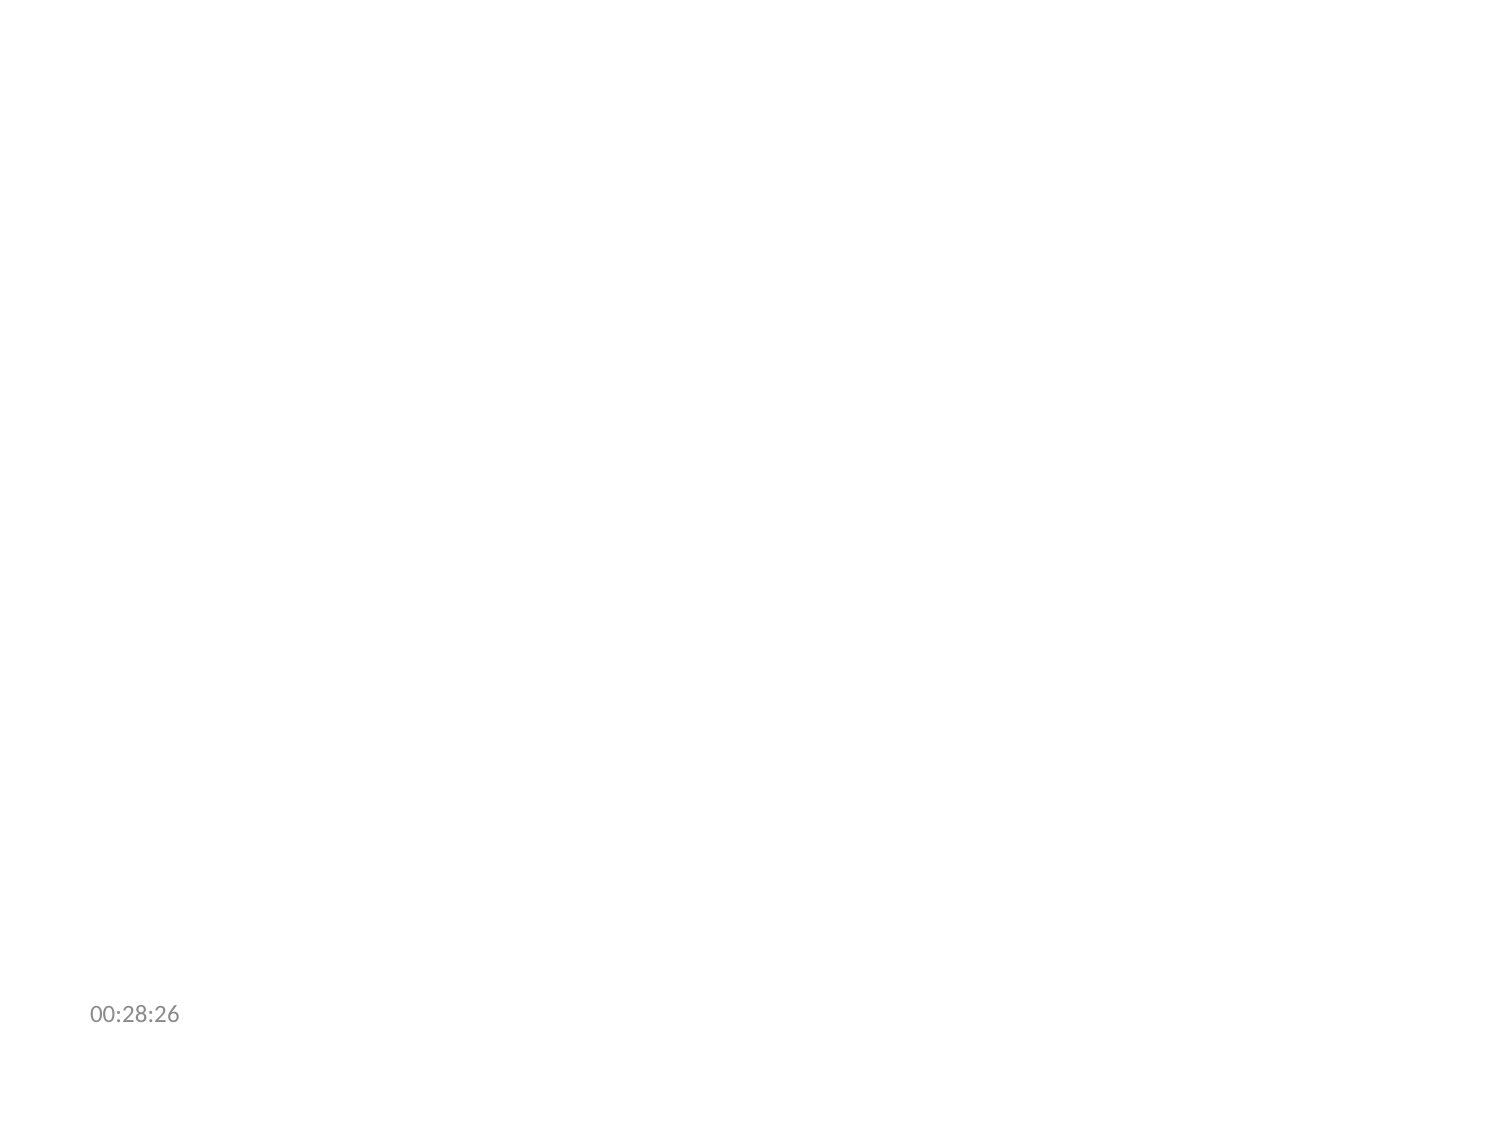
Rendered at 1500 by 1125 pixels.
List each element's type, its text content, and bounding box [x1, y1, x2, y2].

text_box 15:35:09 [75, 982, 425, 1043]
